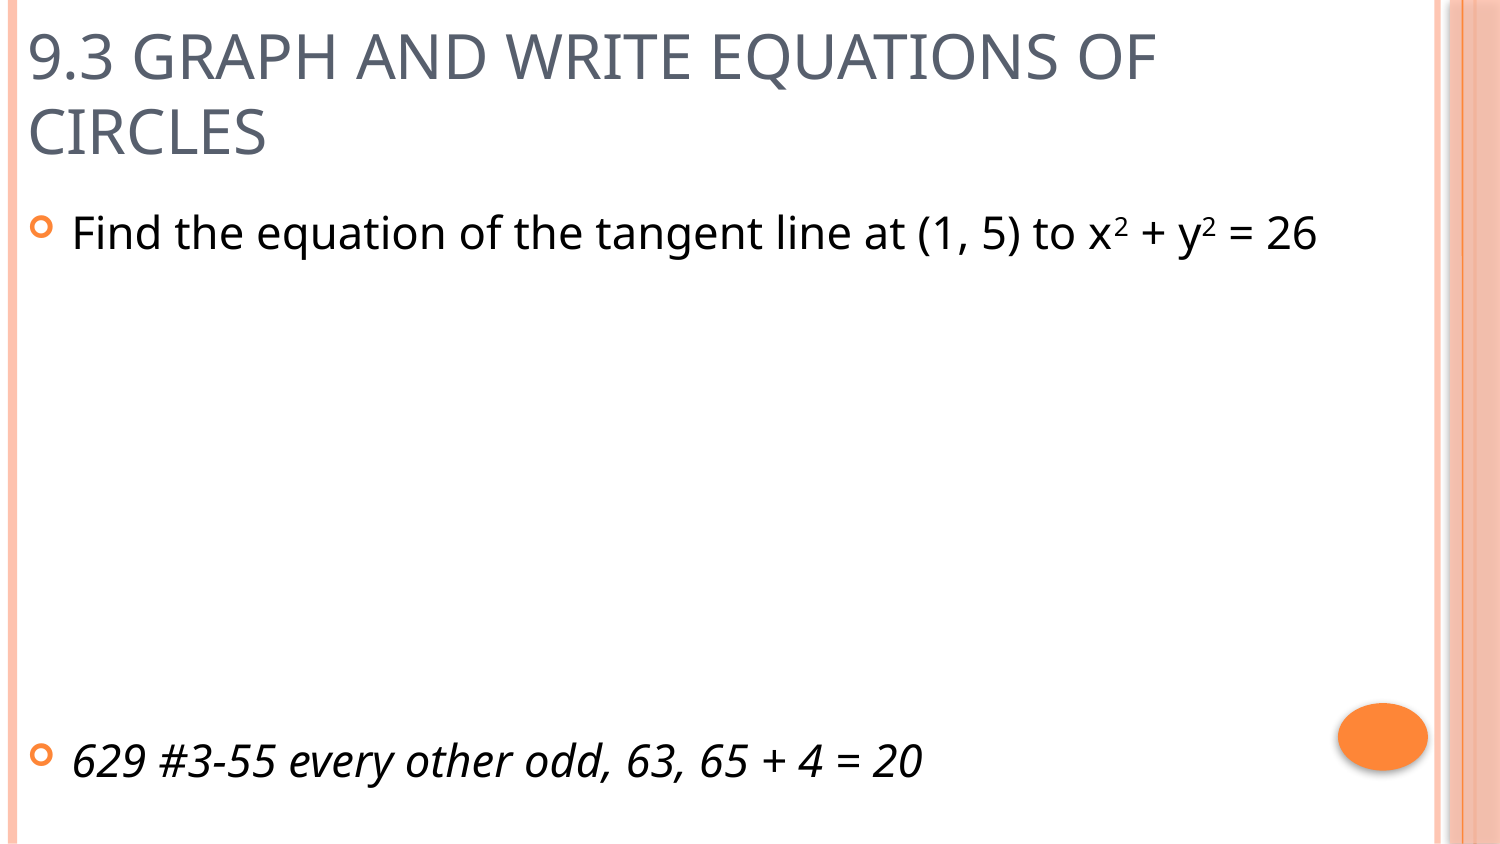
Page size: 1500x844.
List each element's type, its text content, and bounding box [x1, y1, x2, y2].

title 9.3 Graph and Write Equations of Circles [12, 33, 1375, 175]
list Find the equation of the tangent line at (1, 5) to x2 + y2 = 26 629 #3-55 every other odd, 63, 65 + 4 = 20 [12, 196, 1375, 797]
